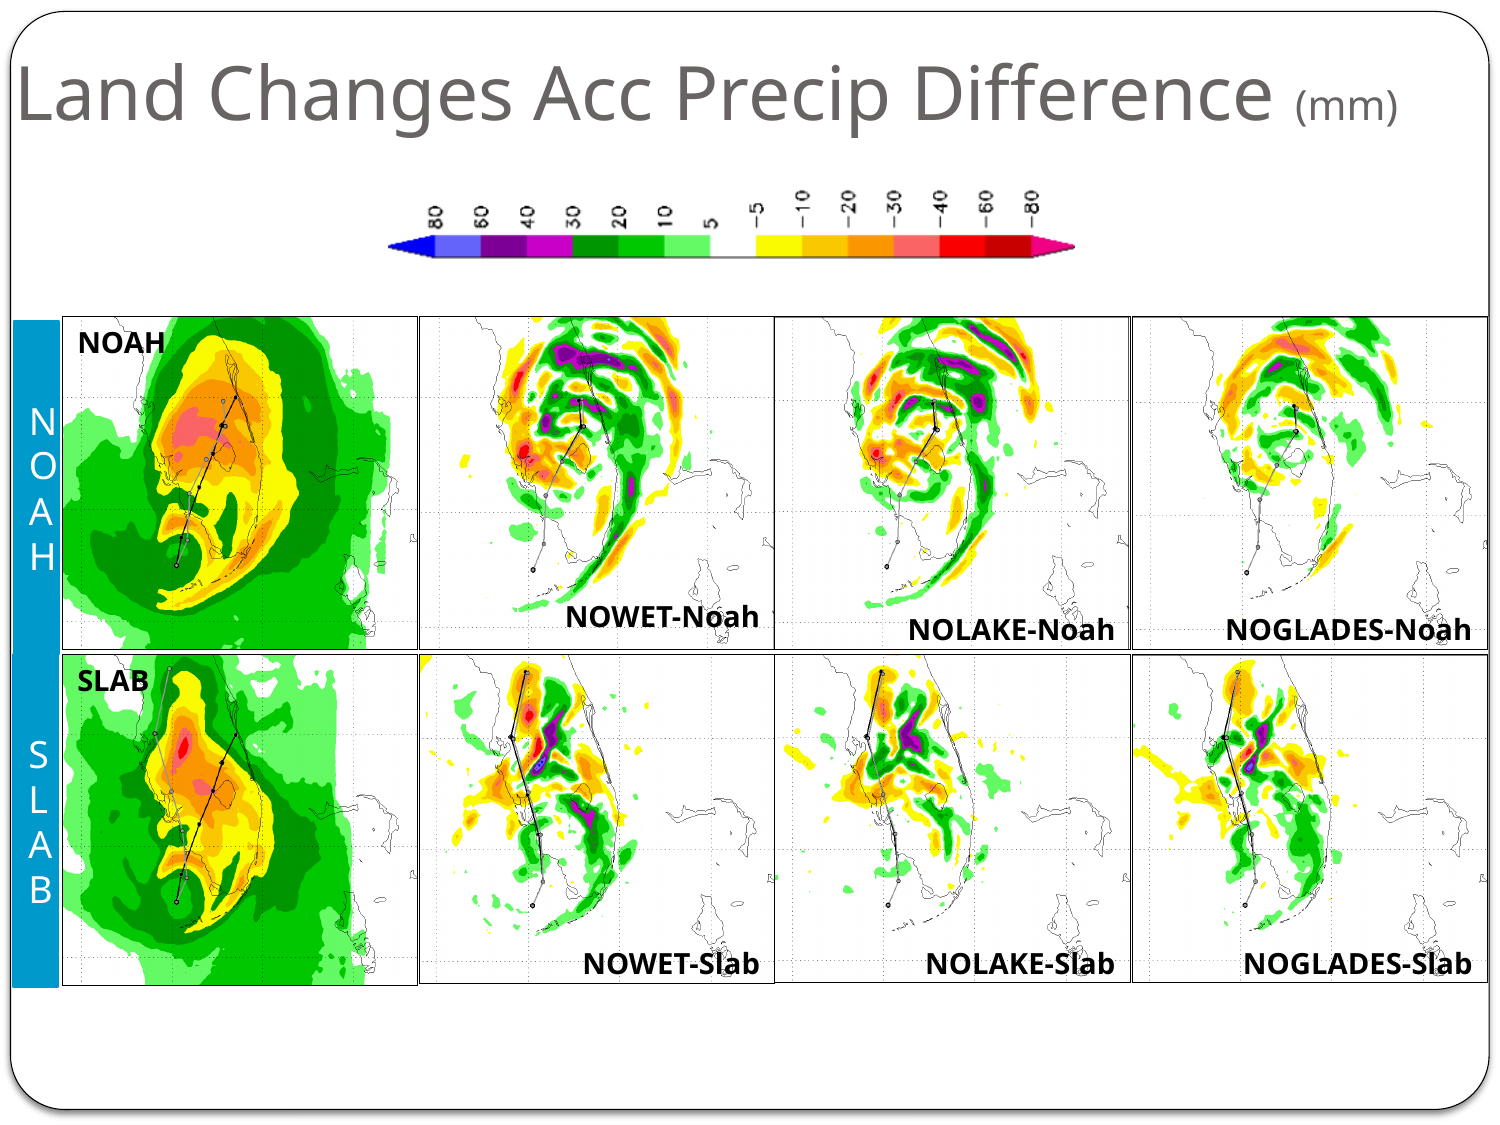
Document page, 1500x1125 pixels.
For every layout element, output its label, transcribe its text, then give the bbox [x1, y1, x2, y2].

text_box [13, 654, 1488, 988]
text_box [349, 172, 1076, 276]
title Land Changes Acc Precip Difference (mm) [0, 37, 1500, 150]
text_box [13, 316, 1488, 653]
